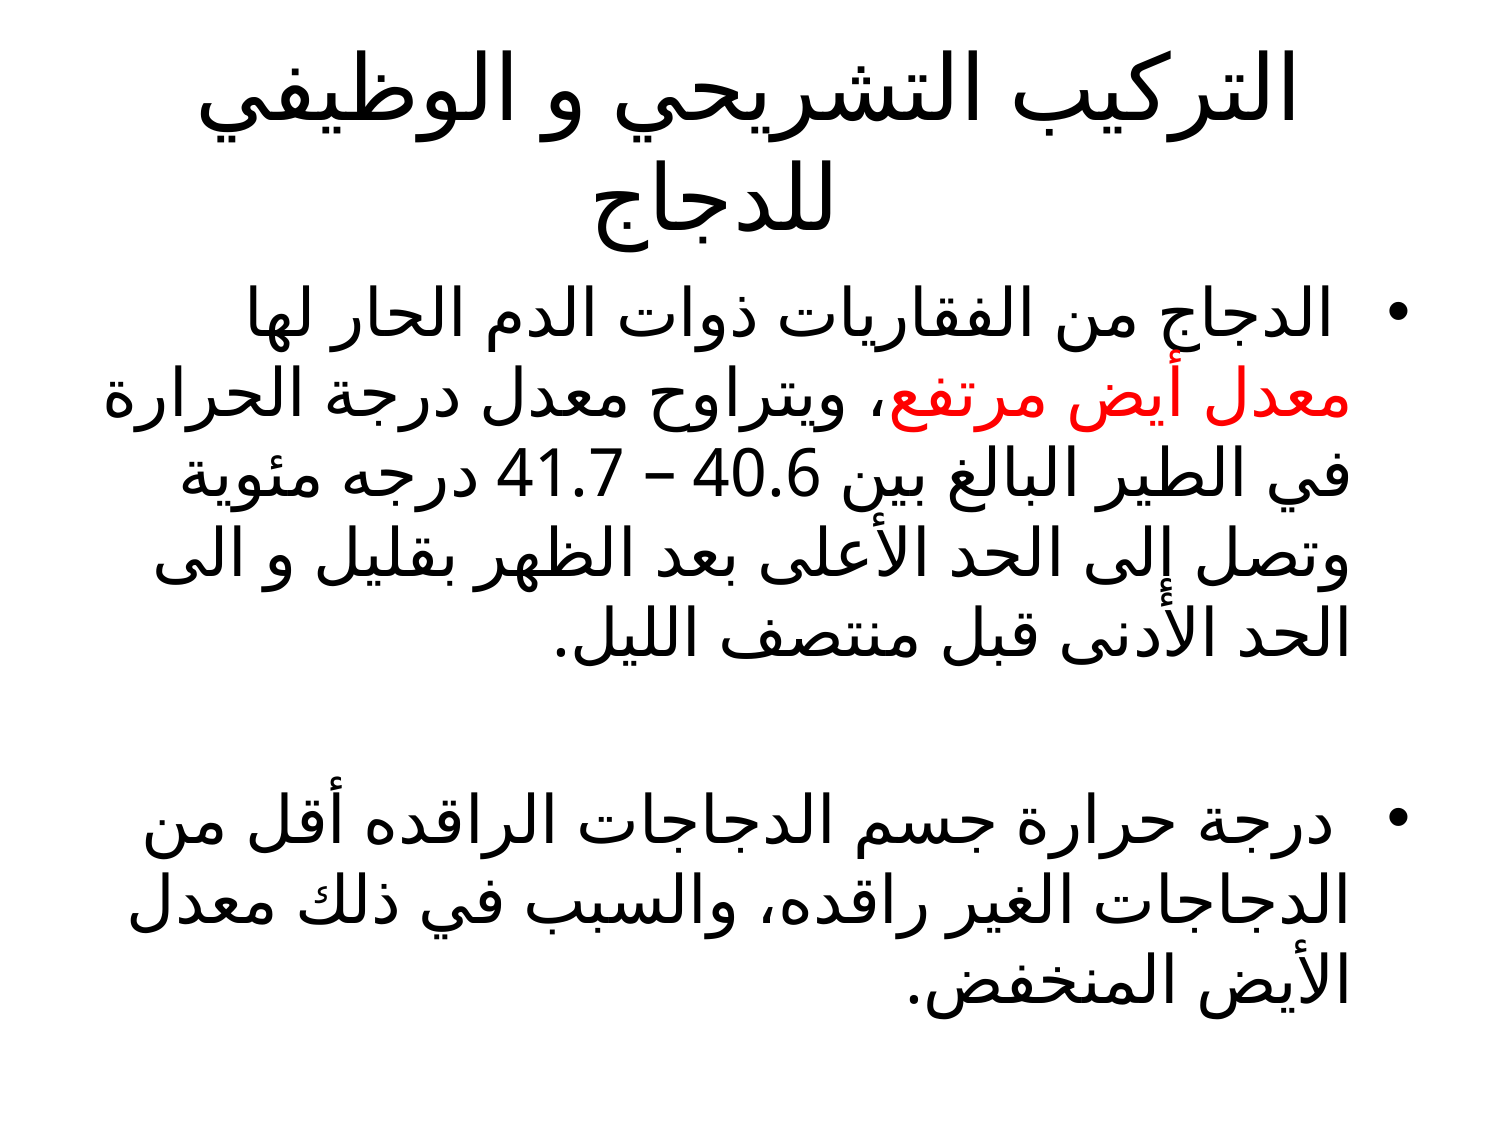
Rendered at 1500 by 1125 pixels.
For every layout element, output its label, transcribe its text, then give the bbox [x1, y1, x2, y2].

title التركيب التشريحي و الوظيفي للدجاج [75, 45, 1425, 233]
list الدجاج من الفقاريات ذوات الدم الحار لها معدل أيض مرتفع، ويتراوح معدل درجة الحرارة في الطير البالغ بين 40.6 – 41.7 درجه مئوية وتصل إلى الحد الأعلى بعد الظهر بقليل و الى الحد الأدنى قبل منتصف الليل. درجة حرارة جسم الدجاجات الراقده أقل من الدجاجات الغير راقده، والسبب في ذلك معدل الأيض المنخفض. [75, 262, 1425, 1005]
